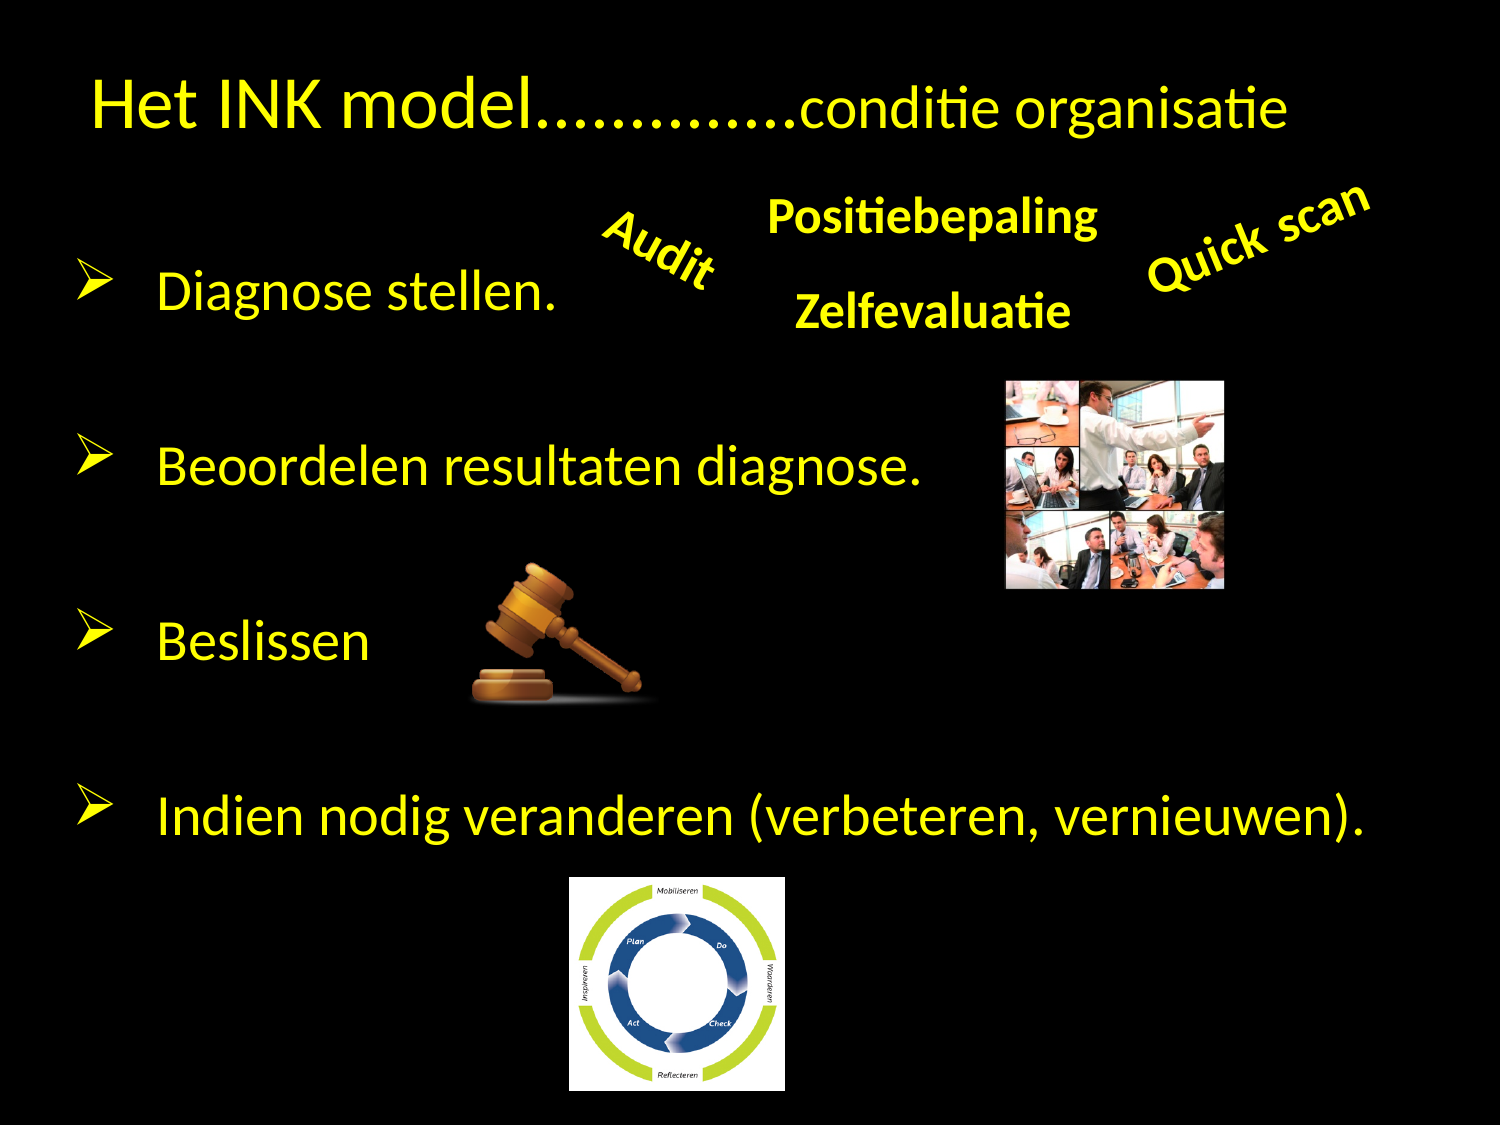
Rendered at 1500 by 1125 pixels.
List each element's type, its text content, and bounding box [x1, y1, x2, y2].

text_box Positiebepaling [742, 174, 1124, 252]
picture [1003, 378, 1225, 591]
picture [455, 540, 659, 745]
list Diagnose stellen. Beoordelen resultaten diagnose. Beslissen Indien nodig veranderen (verbeteren, vernieuwen). [57, 244, 1408, 987]
text_box Audit [504, 134, 789, 357]
text_box Quick scan [1092, 115, 1421, 334]
title Het INK model..............conditie organisatie [75, 45, 1425, 153]
picture [569, 877, 785, 1091]
text_box Zelfevaluatie [774, 269, 1093, 347]
